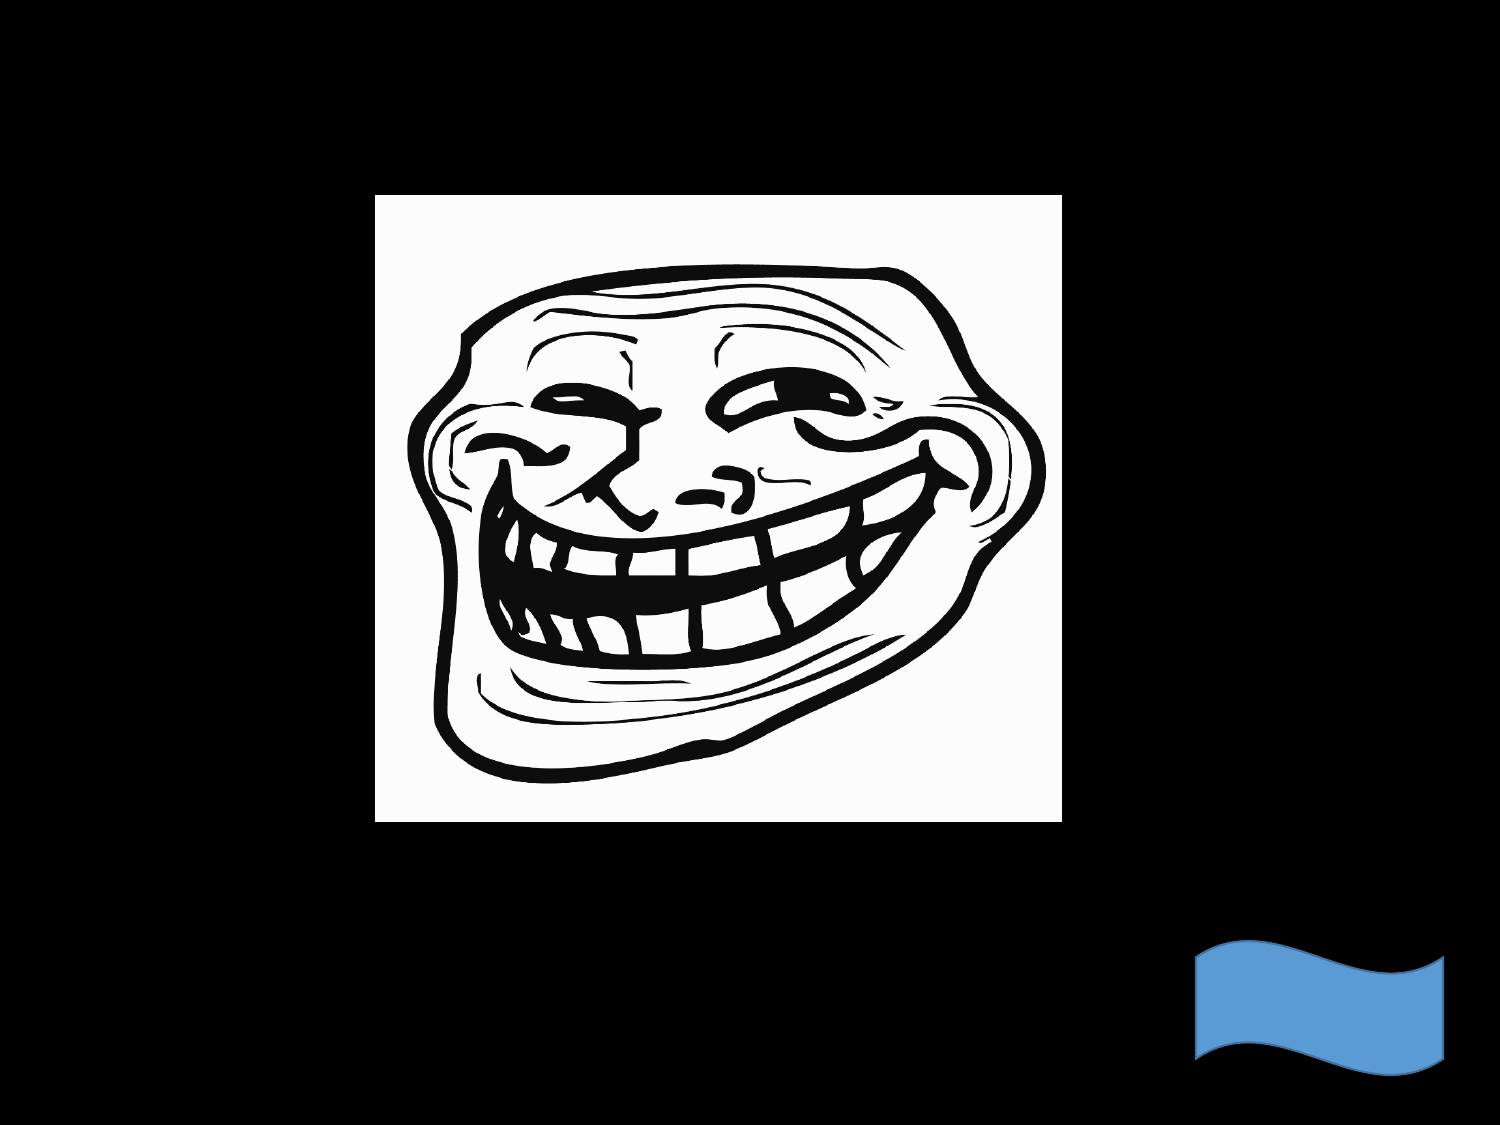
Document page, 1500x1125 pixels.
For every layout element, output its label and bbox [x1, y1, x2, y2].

text_box [1194, 940, 1445, 1076]
picture [375, 195, 1062, 822]
